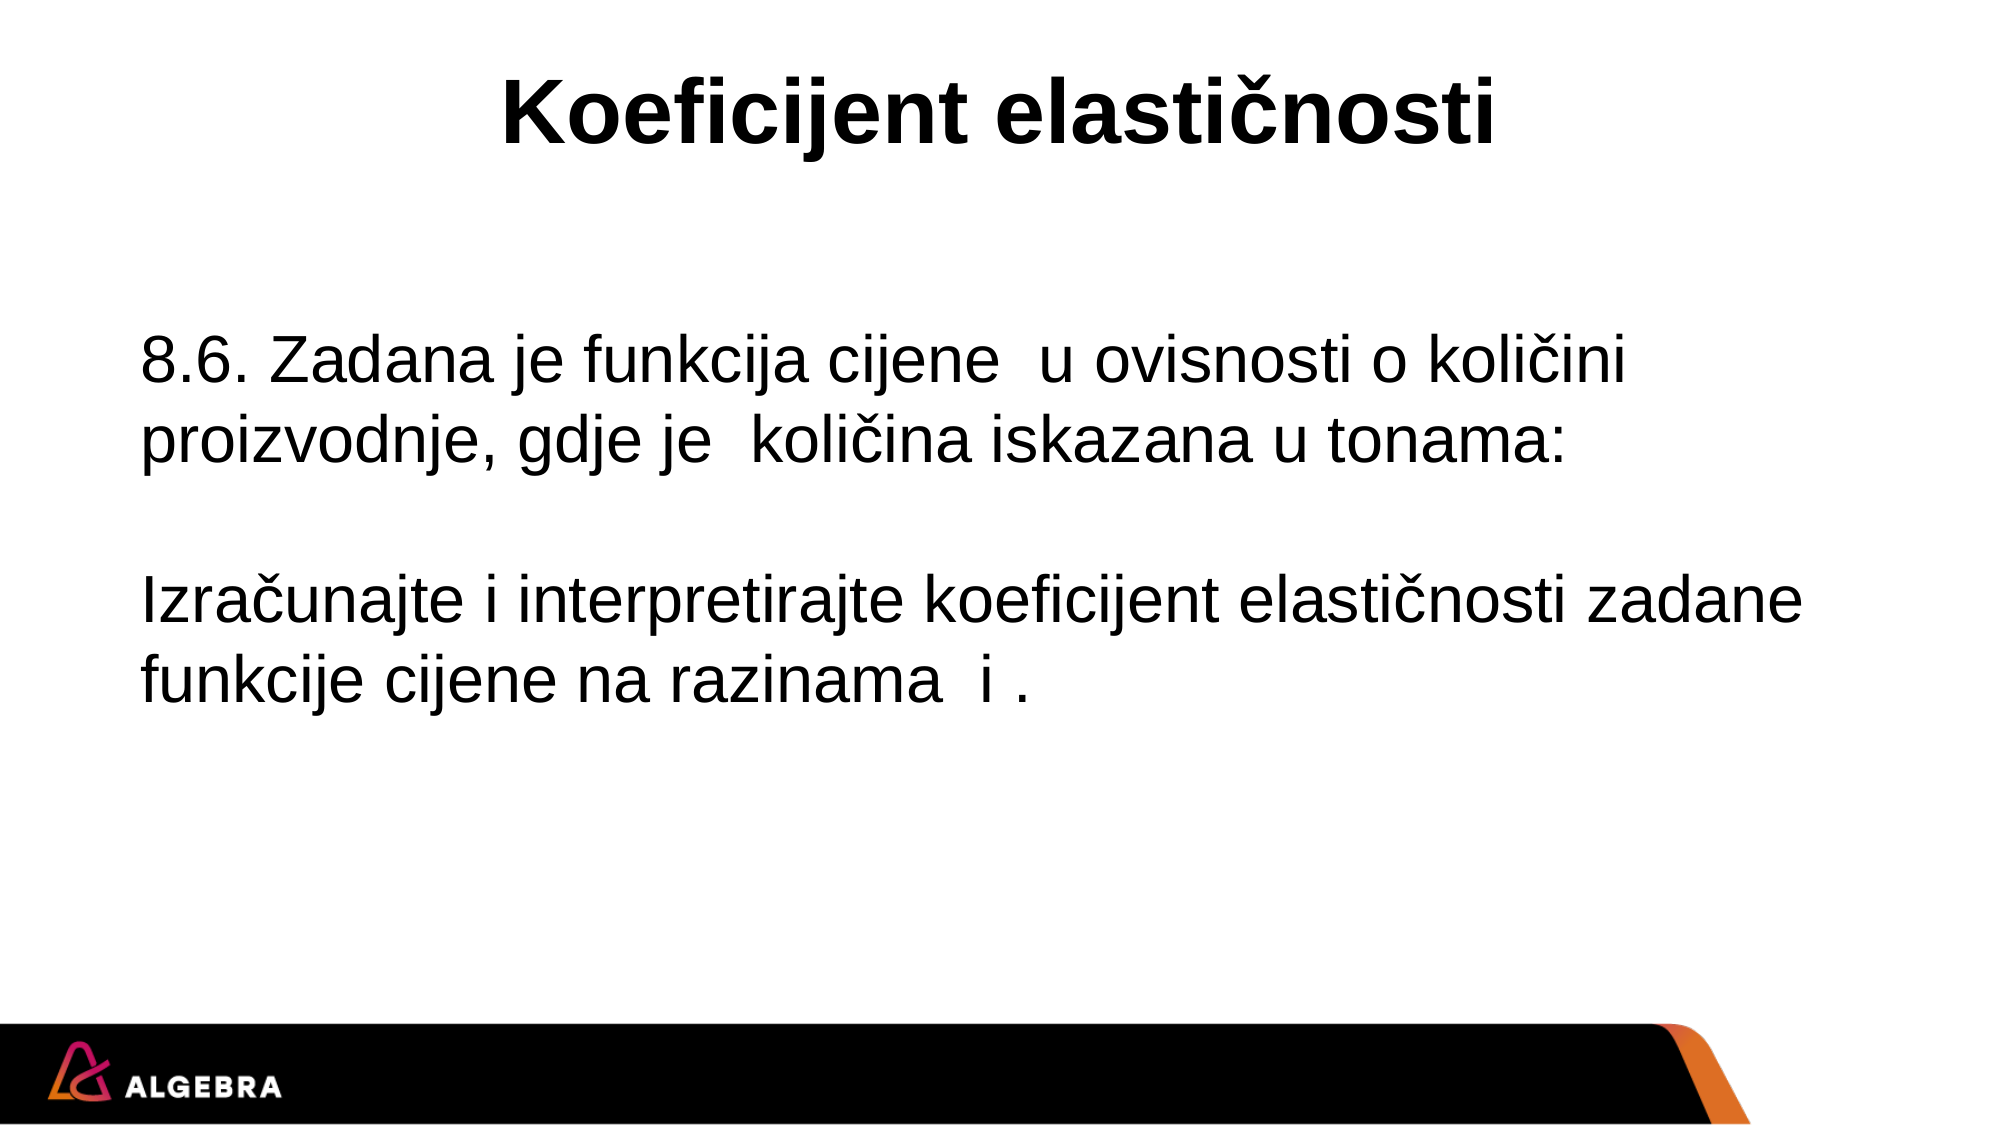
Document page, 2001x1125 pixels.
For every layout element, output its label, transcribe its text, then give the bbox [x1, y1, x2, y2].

picture [0, 1023, 1958, 1125]
title Koeficijent elastičnosti [137, 4, 1863, 223]
